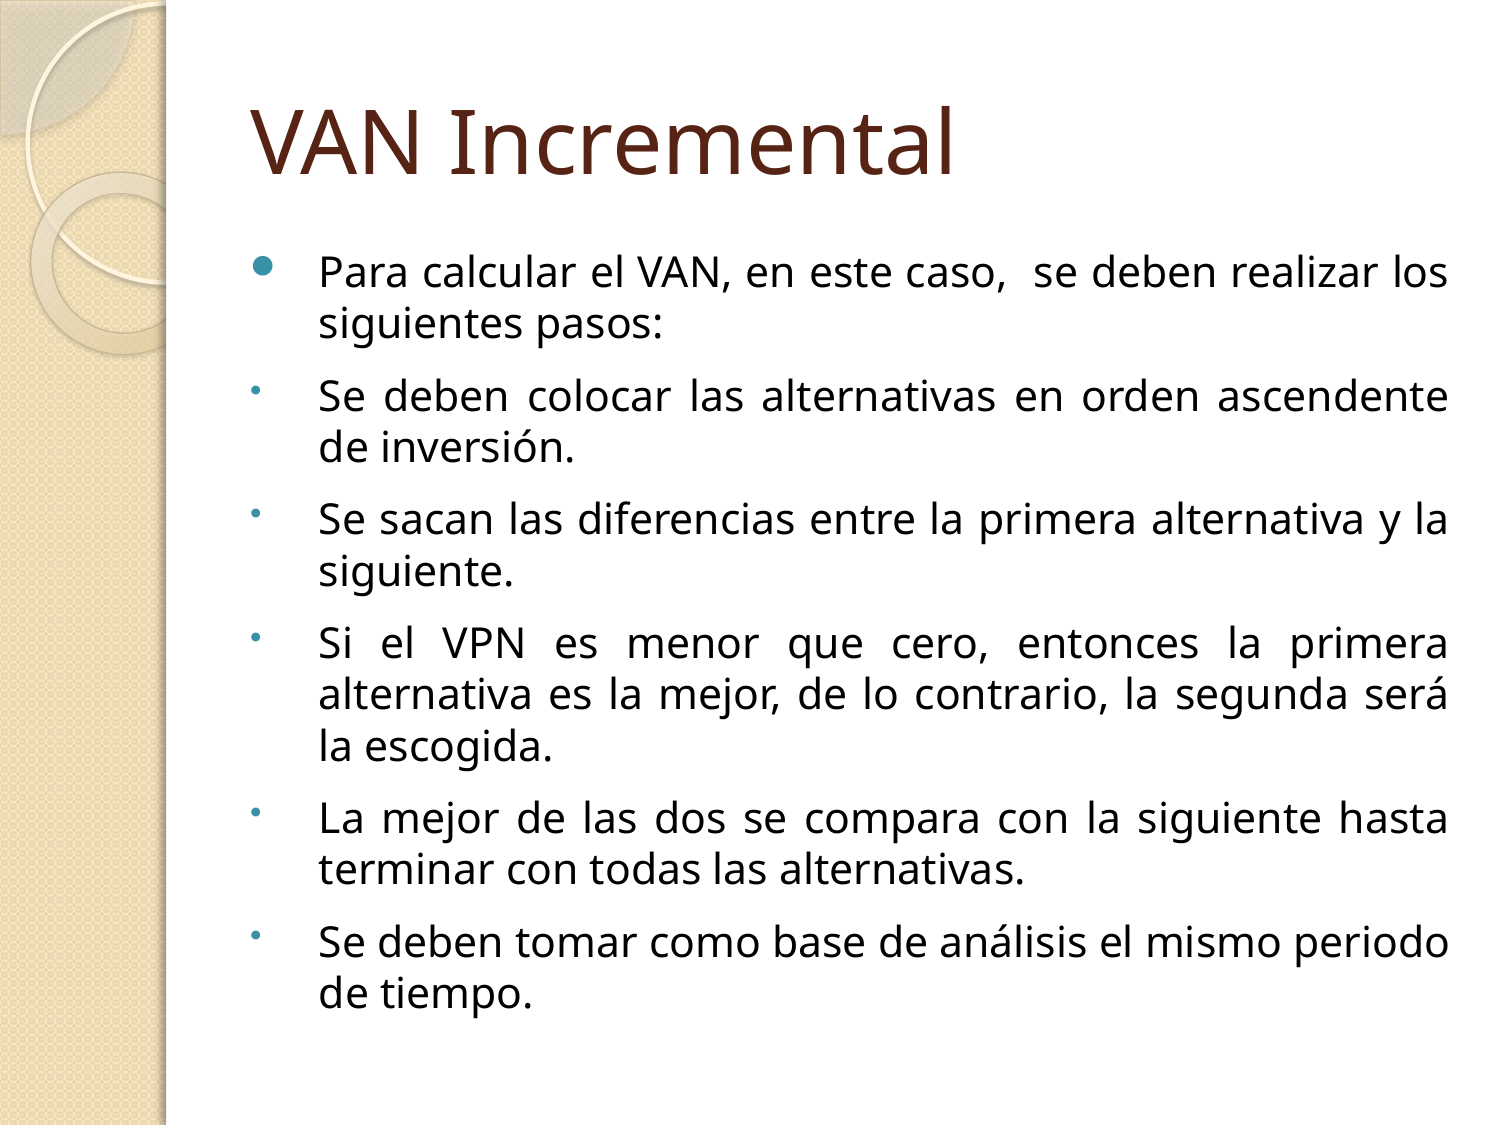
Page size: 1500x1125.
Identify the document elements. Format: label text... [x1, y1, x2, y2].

title VAN Incremental [235, 45, 1466, 233]
list Para calcular el VAN, en este caso, se deben realizar los siguientes pasos: Se deben colocar las alternativas en orden ascendente de inversión. Se sacan las diferencias entre la primera alternativa y la siguiente. Si el VPN es menor que cero, entonces la primera alternativa es la mejor, de lo contrario, la segunda será la escogida. La mejor de las dos se compara con la siguiente hasta terminar con todas las alternativas. Se deben tomar como base de análisis el mismo periodo de tiempo. [235, 237, 1466, 1025]
